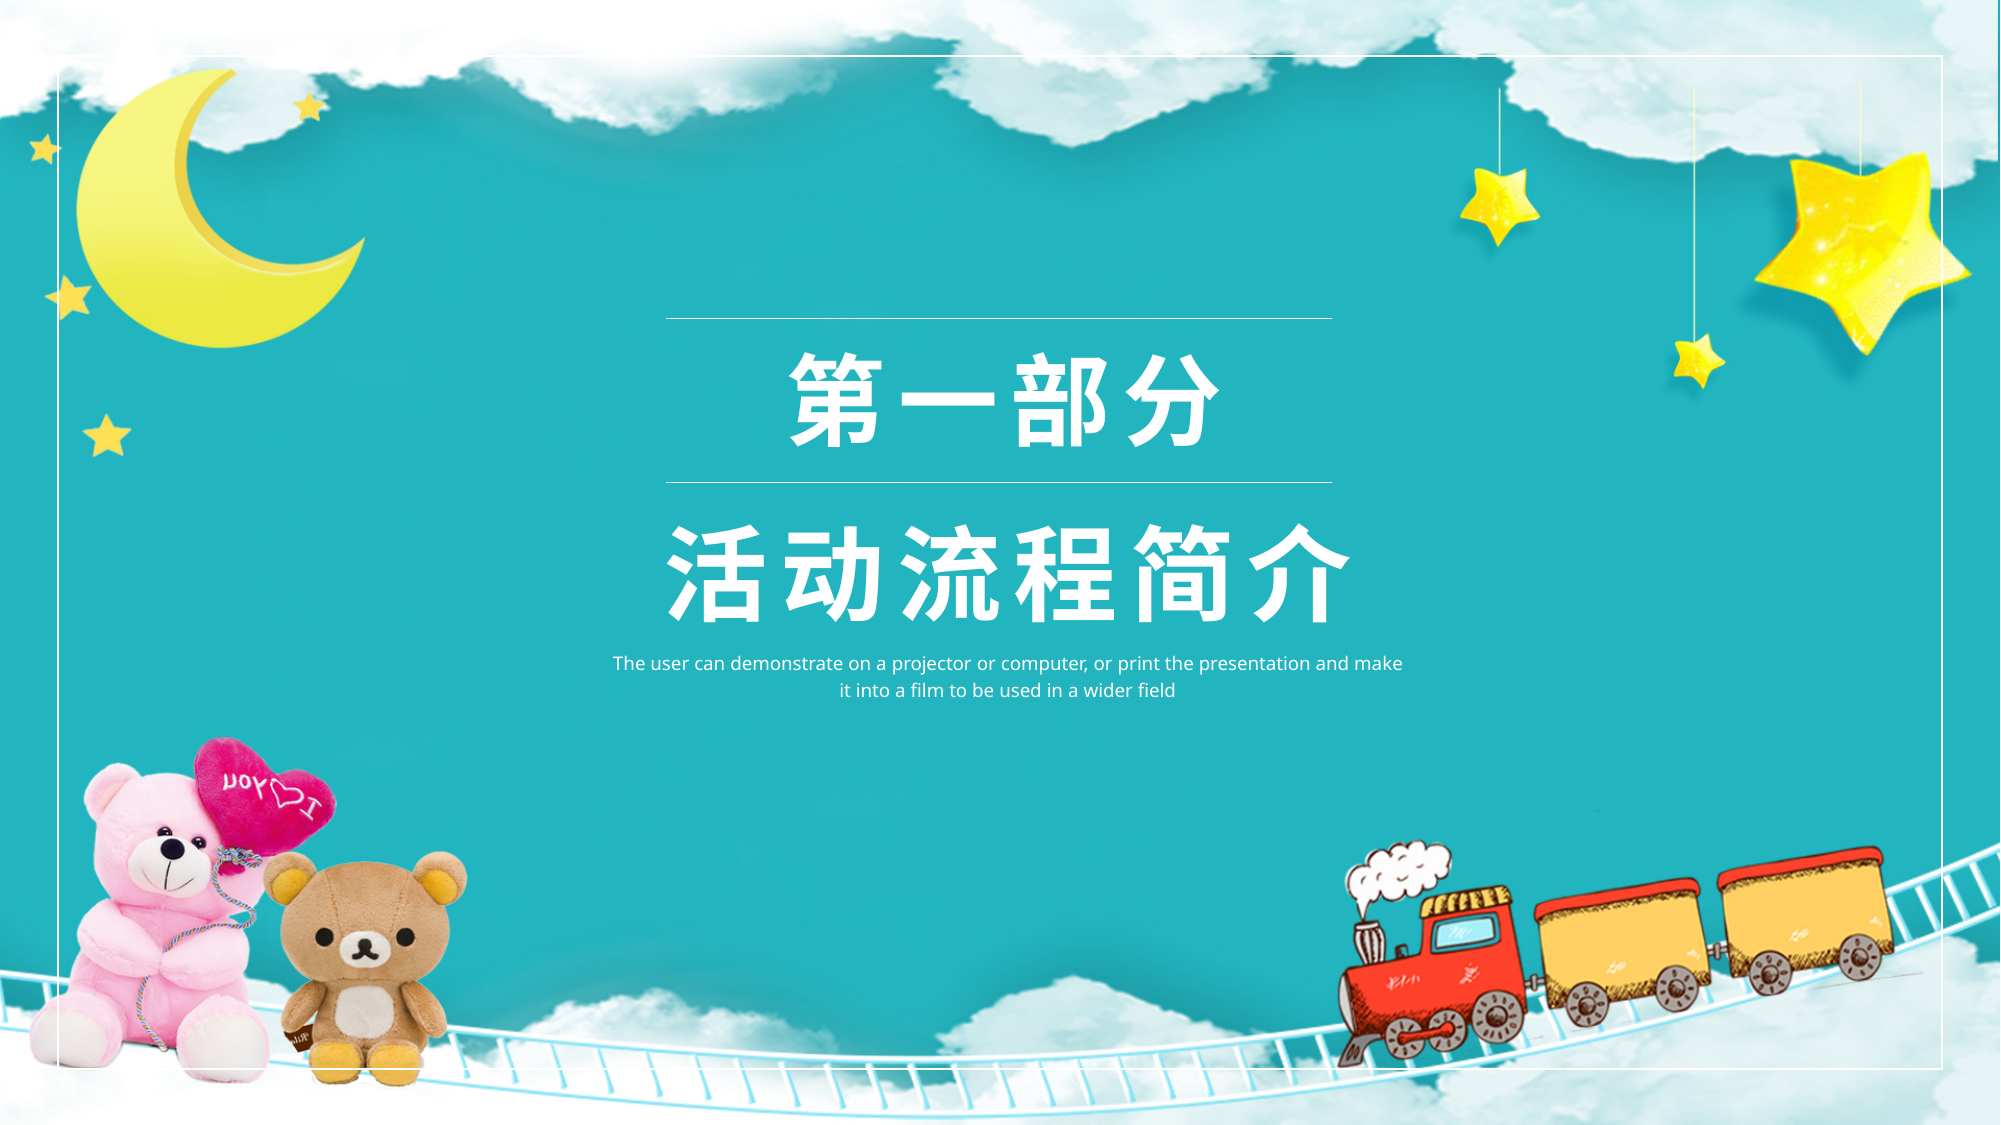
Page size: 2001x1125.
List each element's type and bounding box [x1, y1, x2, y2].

text_box [666, 318, 1332, 483]
picture [0, 0, 2001, 1125]
